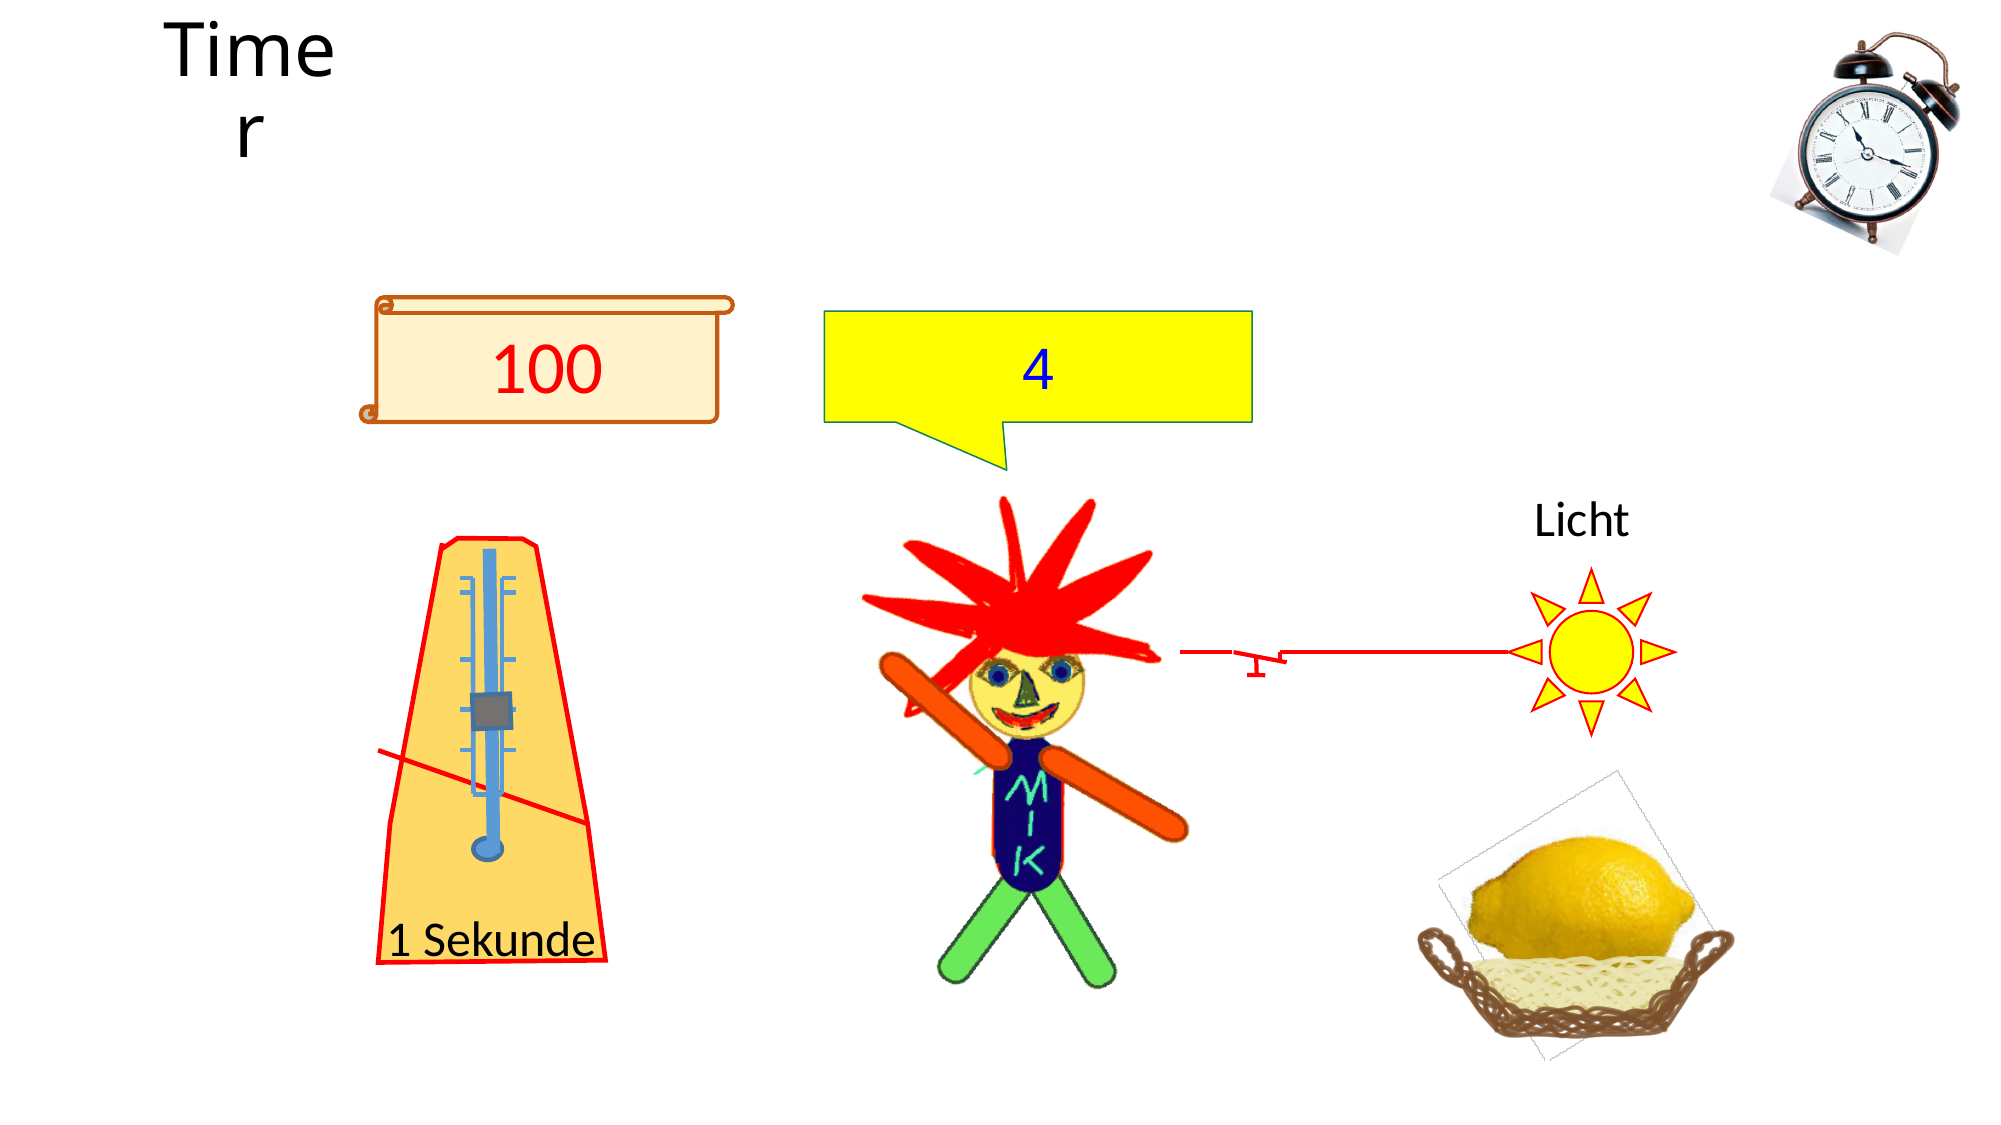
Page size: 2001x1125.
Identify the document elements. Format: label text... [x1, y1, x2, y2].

title Timer [139, 108, 361, 182]
text_box 100 [359, 296, 734, 424]
text_box Licht [1519, 478, 1646, 554]
picture [840, 478, 1206, 1004]
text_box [1206, 569, 1675, 735]
picture [1769, 0, 1990, 257]
text_box [409, 537, 569, 714]
picture [1382, 772, 1770, 1107]
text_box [226, 714, 761, 980]
text_box 4 [824, 311, 1253, 471]
